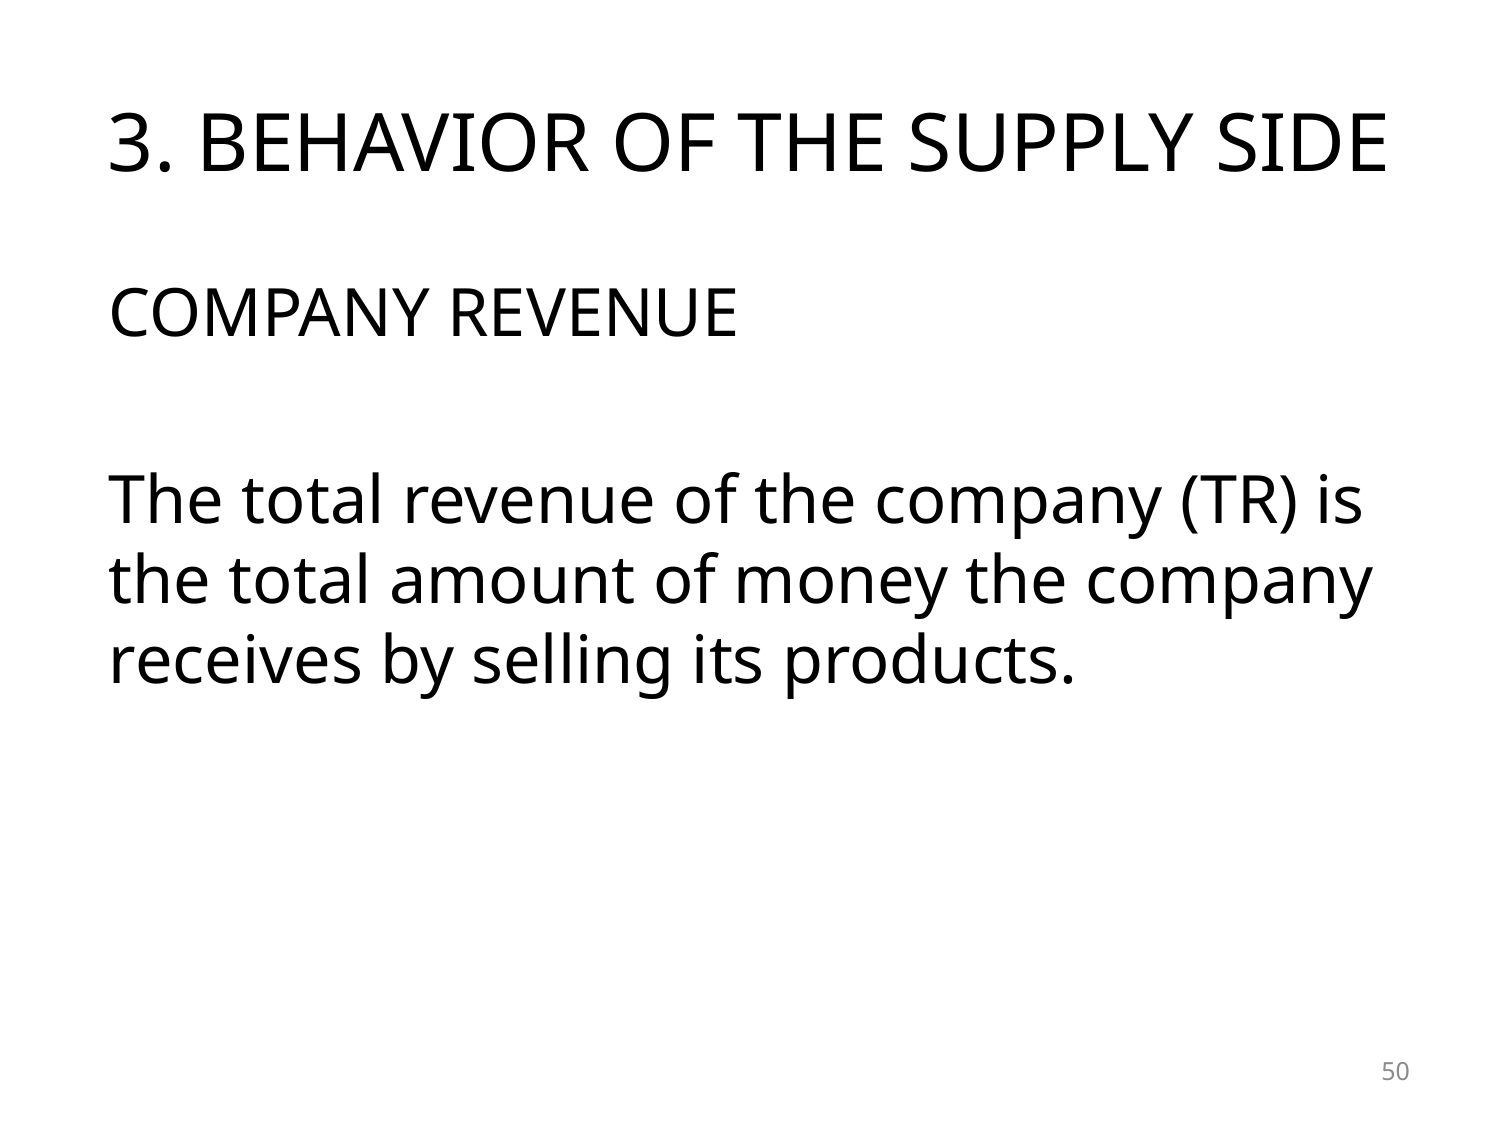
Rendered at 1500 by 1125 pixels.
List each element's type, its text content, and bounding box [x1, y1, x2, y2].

title 3. BEHAVIOR OF THE SUPPLY SIDE [75, 45, 1425, 233]
list COMPANY REVENUE The total revenue of the company (TR) is the total amount of money the company receives by selling its products. [75, 262, 1425, 1005]
slide_number 50 [1074, 1042, 1425, 1103]
